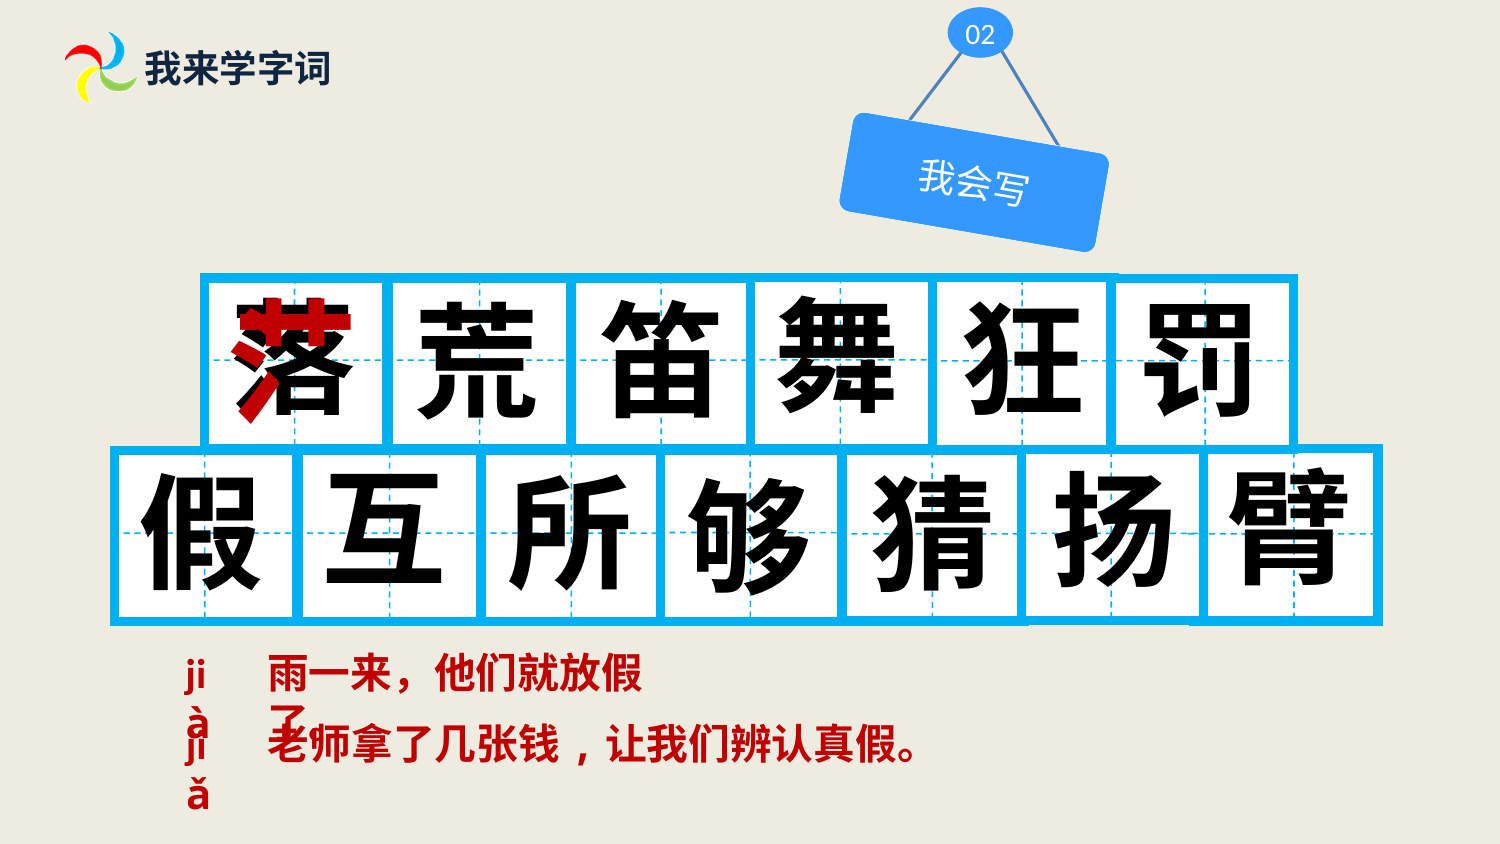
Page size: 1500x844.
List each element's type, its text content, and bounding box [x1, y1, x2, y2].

text_box 臂 [1211, 442, 1388, 608]
text_box 所 [492, 447, 670, 613]
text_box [64, 31, 361, 104]
text_box 落 [283, 271, 392, 437]
text_box [932, 277, 1111, 449]
text_box 猜 [856, 448, 1033, 614]
text_box [114, 450, 297, 622]
text_box [481, 450, 660, 622]
text_box [387, 277, 571, 449]
text_box 艹 [218, 267, 384, 432]
text_box 假 [124, 447, 301, 613]
text_box [842, 450, 1025, 622]
text_box [297, 450, 481, 622]
text_box 舞 [759, 270, 937, 435]
text_box jiǎ [171, 710, 245, 826]
text_box 互 [306, 443, 489, 608]
text_box 够 [672, 451, 842, 617]
text_box [1021, 449, 1204, 621]
text_box 氵 [212, 280, 283, 445]
text_box 雨一来，他们就放假了。 [252, 639, 703, 755]
text_box 扬 [1036, 444, 1213, 610]
text_box 狂 [945, 274, 1122, 439]
text_box 荒 [399, 275, 582, 441]
text_box [660, 450, 842, 622]
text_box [843, 6, 1105, 234]
text_box 老师拿了几张钱,让我们辨认真假。 [253, 710, 975, 776]
text_box [204, 277, 387, 449]
text_box 罚 [1122, 273, 1299, 439]
text_box [571, 277, 750, 449]
text_box jià [170, 639, 244, 755]
text_box 笛 [584, 275, 759, 441]
text_box [1111, 278, 1294, 444]
text_box [1194, 608, 1378, 622]
text_box [750, 277, 932, 449]
